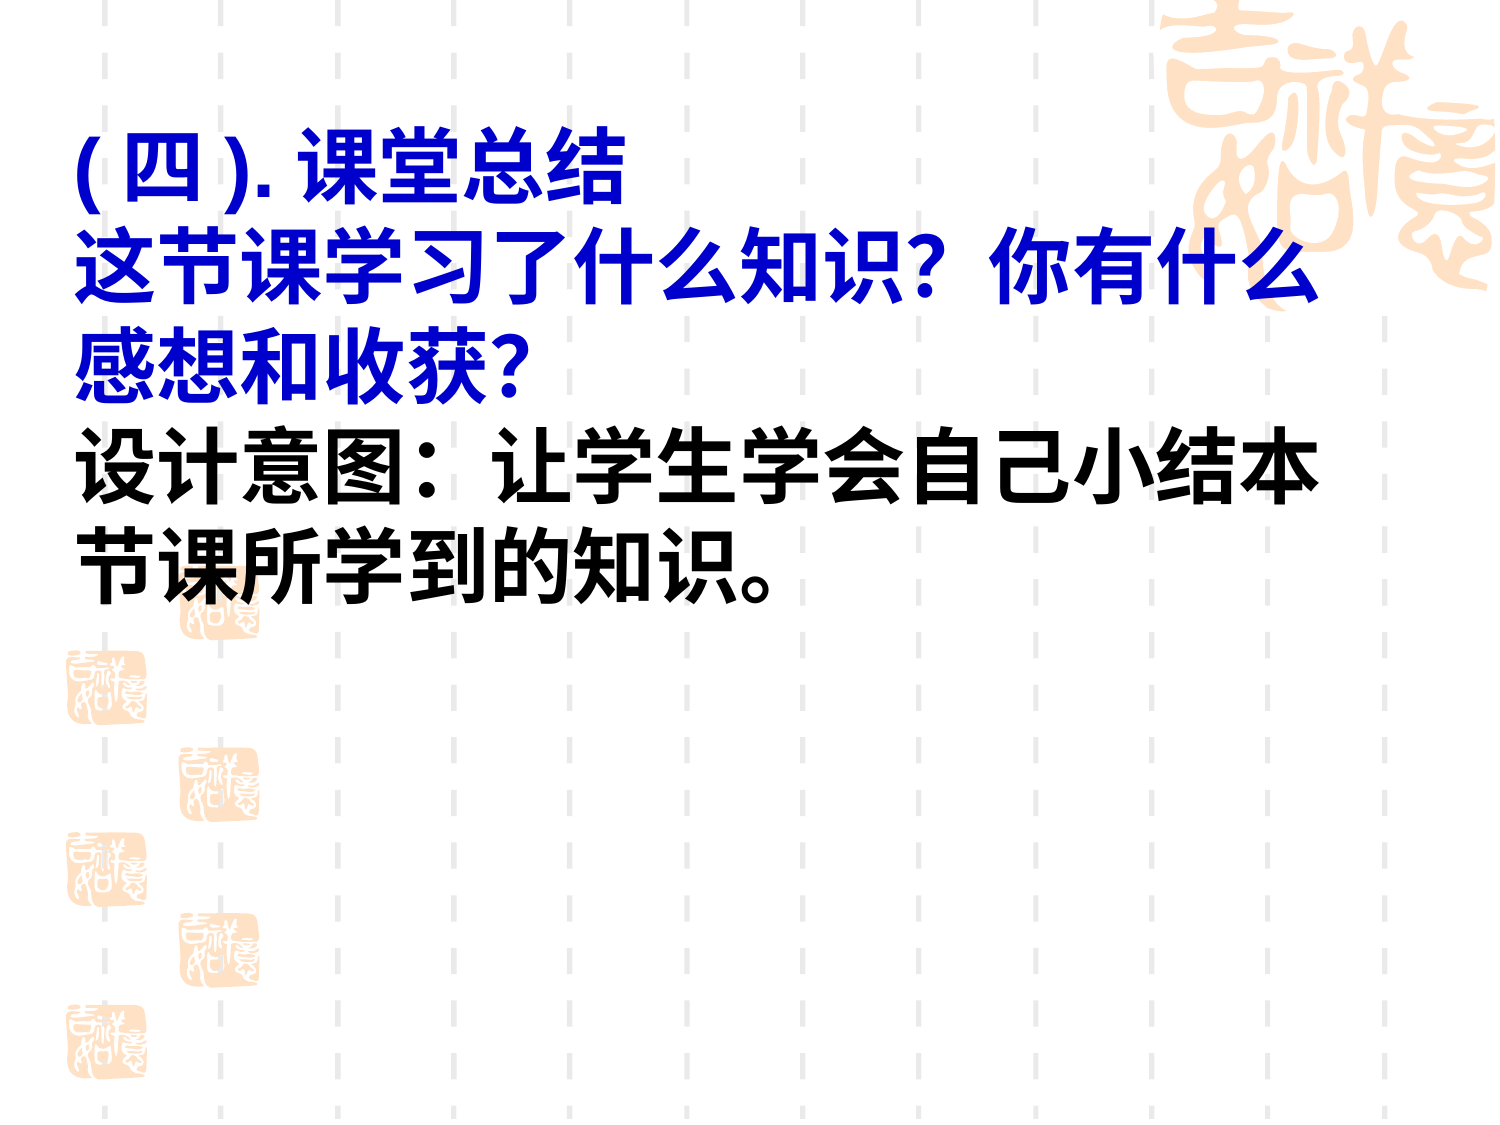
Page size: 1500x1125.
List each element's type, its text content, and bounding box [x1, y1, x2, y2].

text_box (四).课堂总结 这节课学习了什么知识？你有什么感想和收获？ 设计意图：让学生学会自己小结本节课所学到的知识。 [58, 106, 1383, 622]
